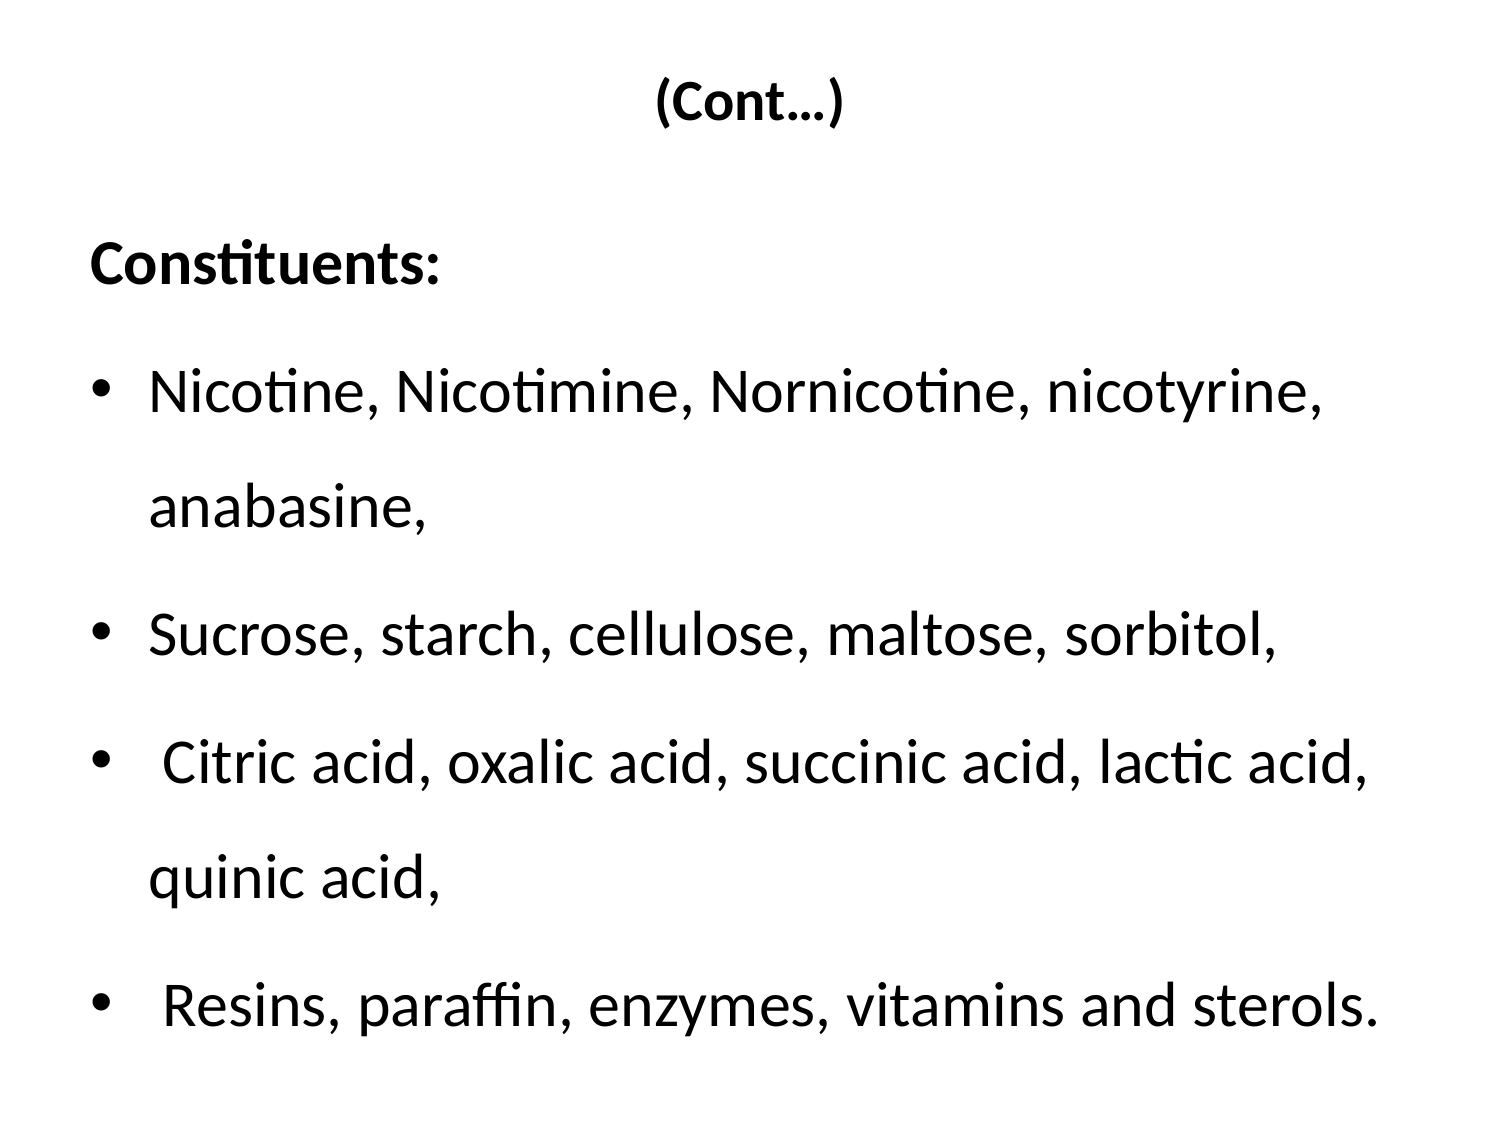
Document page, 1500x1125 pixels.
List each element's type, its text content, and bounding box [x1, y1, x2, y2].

title (Cont…) [75, 45, 1425, 150]
list Constituents: Nicotine, Nicotimine, Nornicotine, nicotyrine, anabasine, Sucrose, starch, cellulose, maltose, sorbitol, Citric acid, oxalic acid, succinic acid, lactic acid, quinic acid, Resins, paraffin, enzymes, vitamins and sterols. [75, 174, 1425, 1063]
